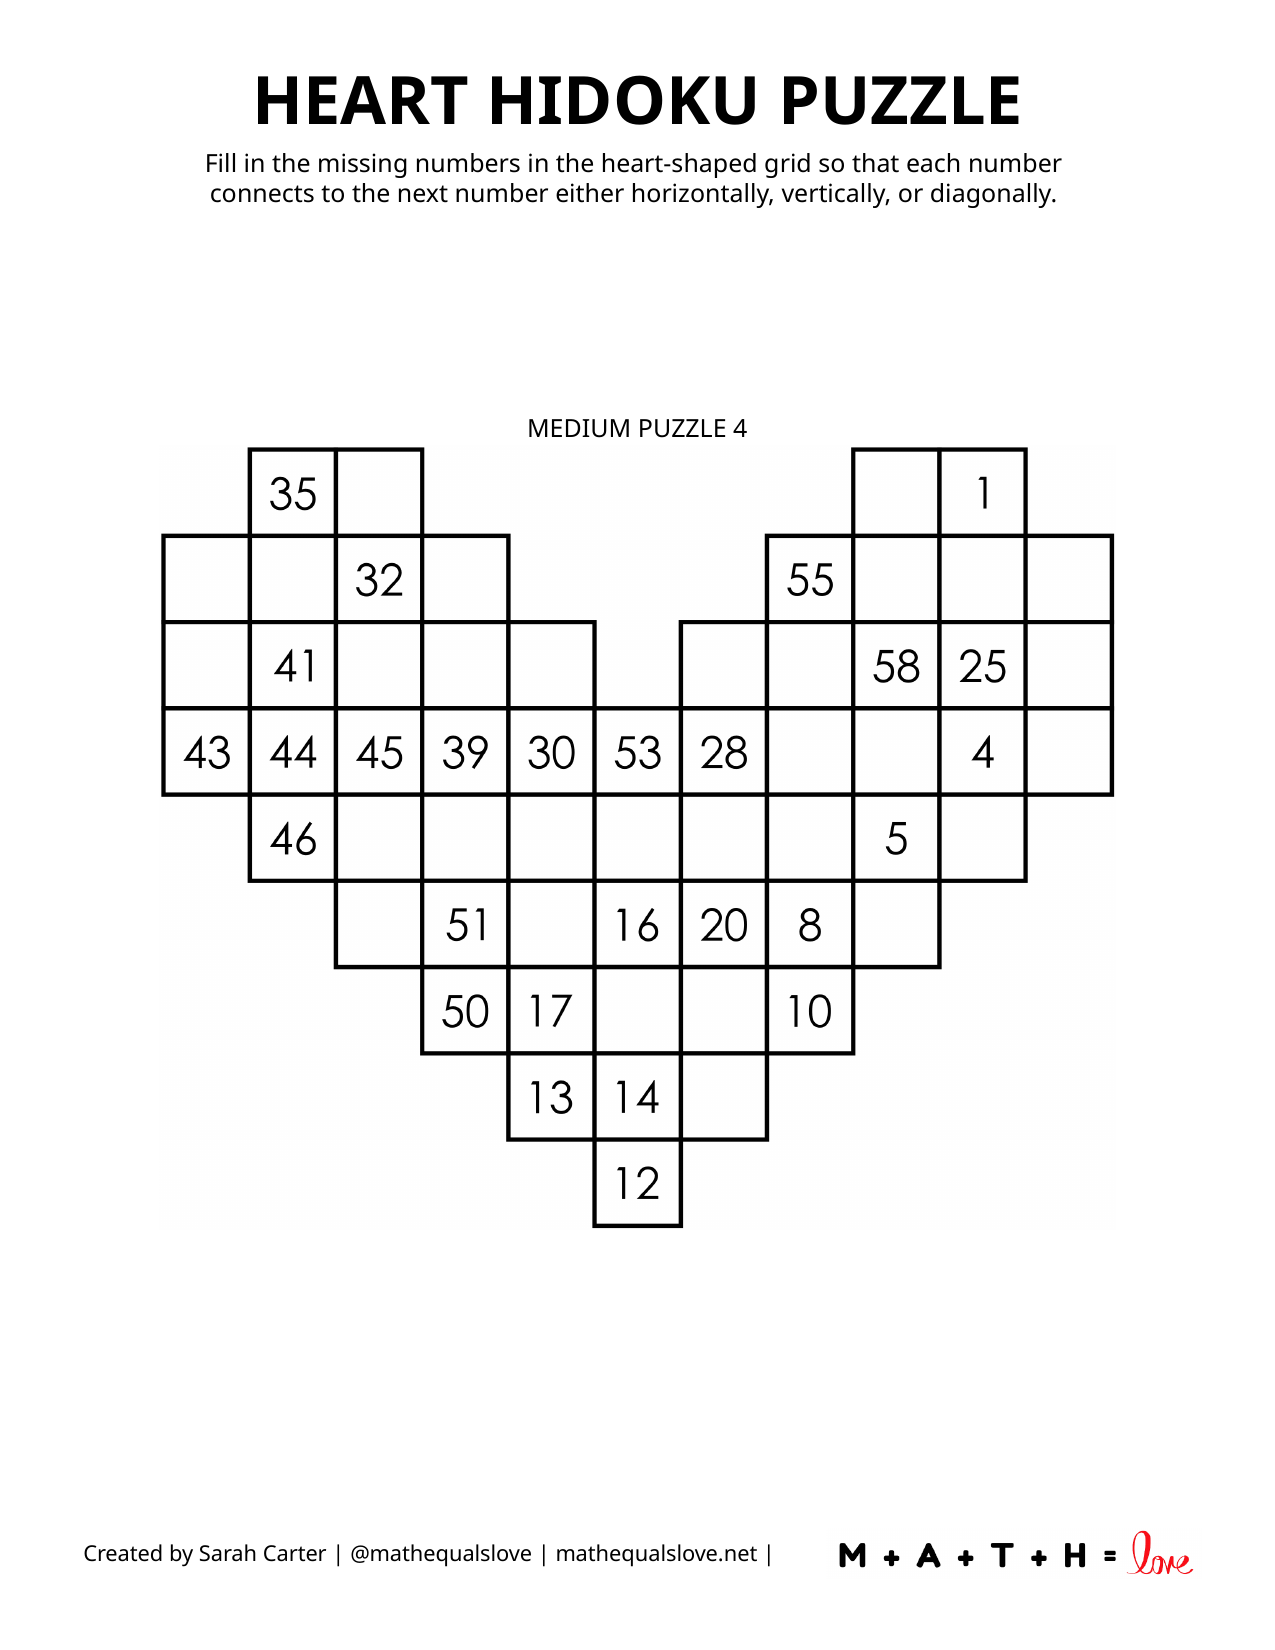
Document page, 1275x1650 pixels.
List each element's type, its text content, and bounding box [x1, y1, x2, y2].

text_box MEDIUM PUZZLE 4 [159, 412, 1116, 444]
picture [826, 1528, 1203, 1579]
picture [158, 444, 1117, 1230]
text_box Fill in the missing numbers in the heart-shaped grid so that each number connects to the next number either horizontally, vertically, or diagonally. [0, 140, 1275, 216]
text_box HEART HIDOKU PUZZLE [66, 50, 1211, 140]
text_box Created by Sarah Carter | @mathequalslove | mathequalslove.net | [68, 1532, 826, 1574]
